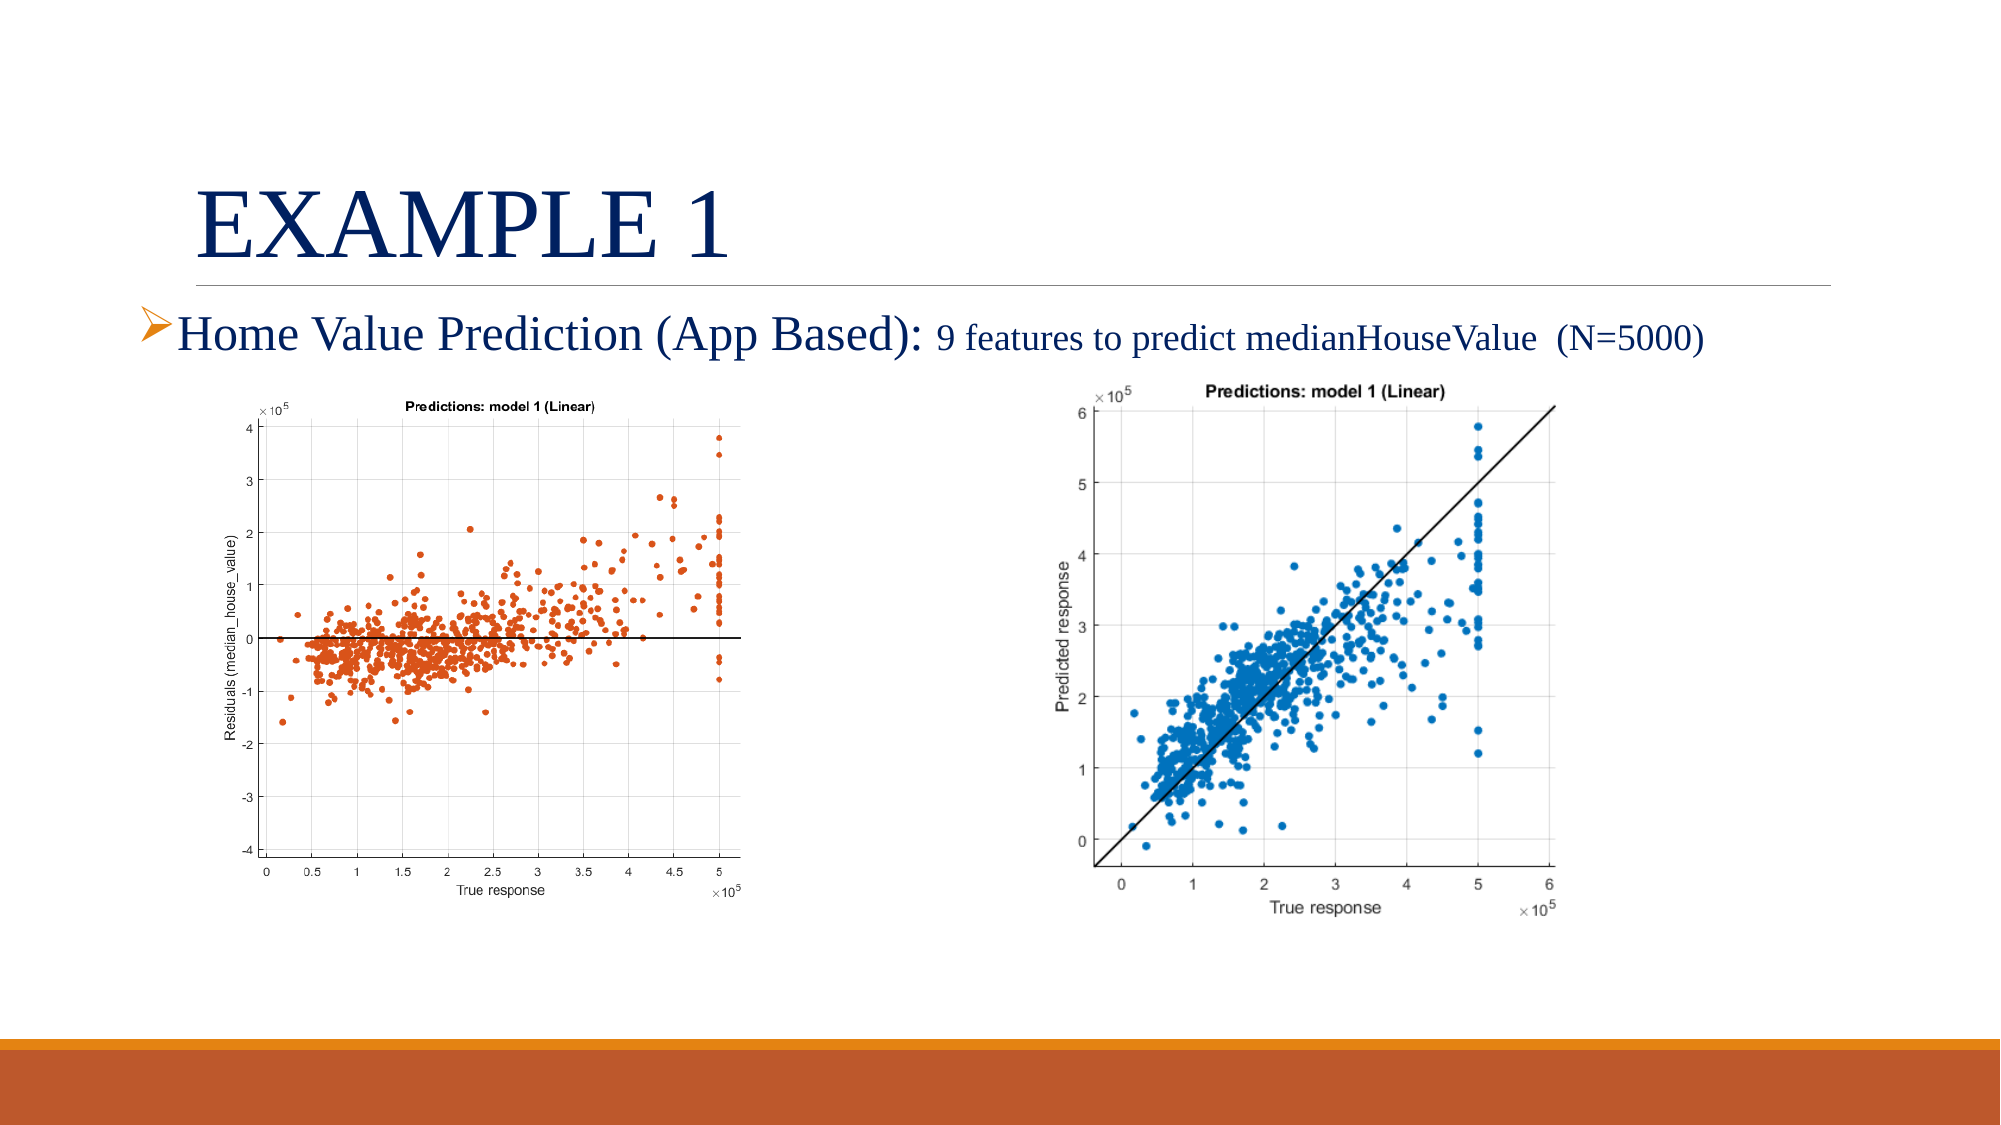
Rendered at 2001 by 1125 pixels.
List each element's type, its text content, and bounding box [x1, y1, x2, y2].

list Home Value Prediction (App Based): 9 features to predict medianHouseValue (N=5000) [137, 299, 1863, 1046]
picture [1034, 362, 1574, 930]
title EXAMPLE 1 [180, 47, 1830, 285]
picture [217, 387, 757, 905]
